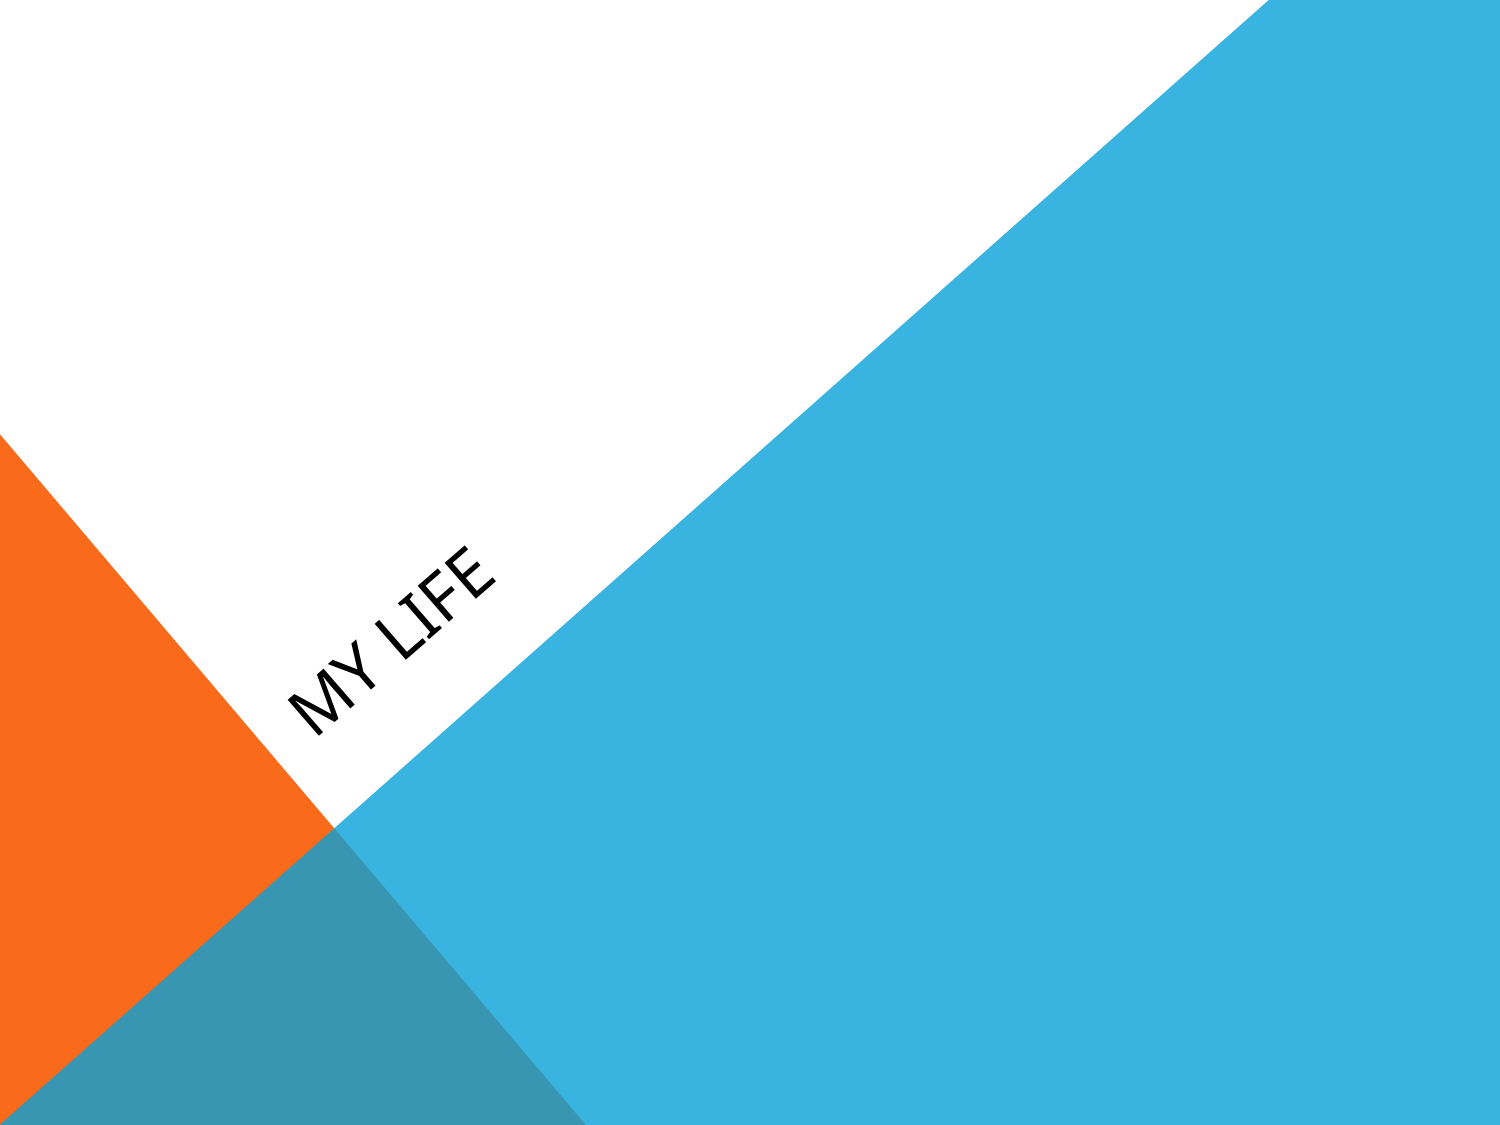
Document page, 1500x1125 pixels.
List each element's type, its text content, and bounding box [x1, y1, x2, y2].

title My Life [182, 4, 1012, 762]
